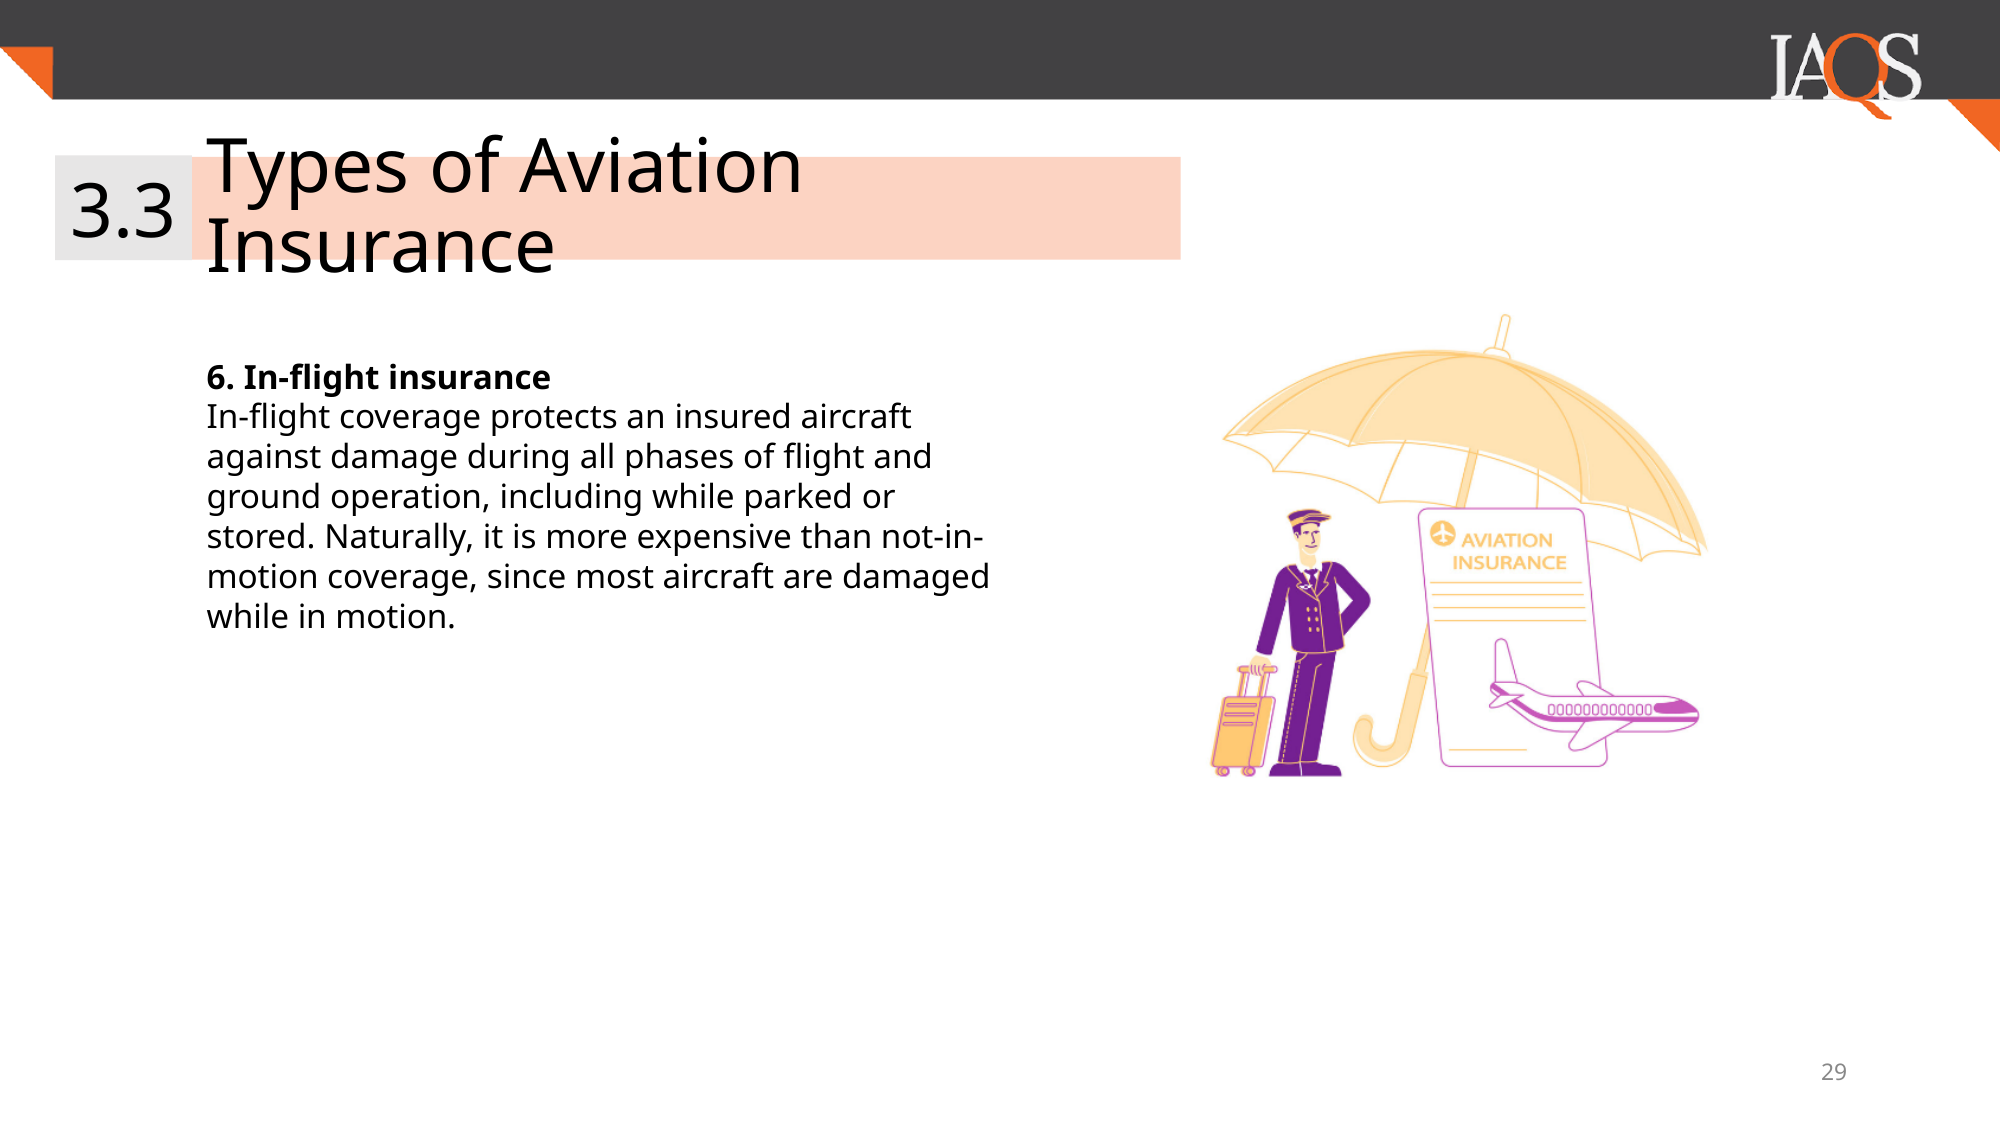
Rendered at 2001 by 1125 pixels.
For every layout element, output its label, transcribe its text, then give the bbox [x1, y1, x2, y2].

text_box 3.3 [55, 155, 192, 261]
picture [0, 0, 2000, 152]
text_box 6. In-flight insurance In-flight coverage protects an insured aircraft against damage during all phases of flight and ground operation, including while parked or stored. Naturally, it is more expensive than not-in-motion coverage, since most aircraft are damaged while in motion. [191, 348, 1021, 643]
title Types of Aviation Insurance [192, 156, 1181, 260]
slide_number ‹#› [1412, 1042, 1863, 1103]
picture [1180, 311, 1745, 792]
